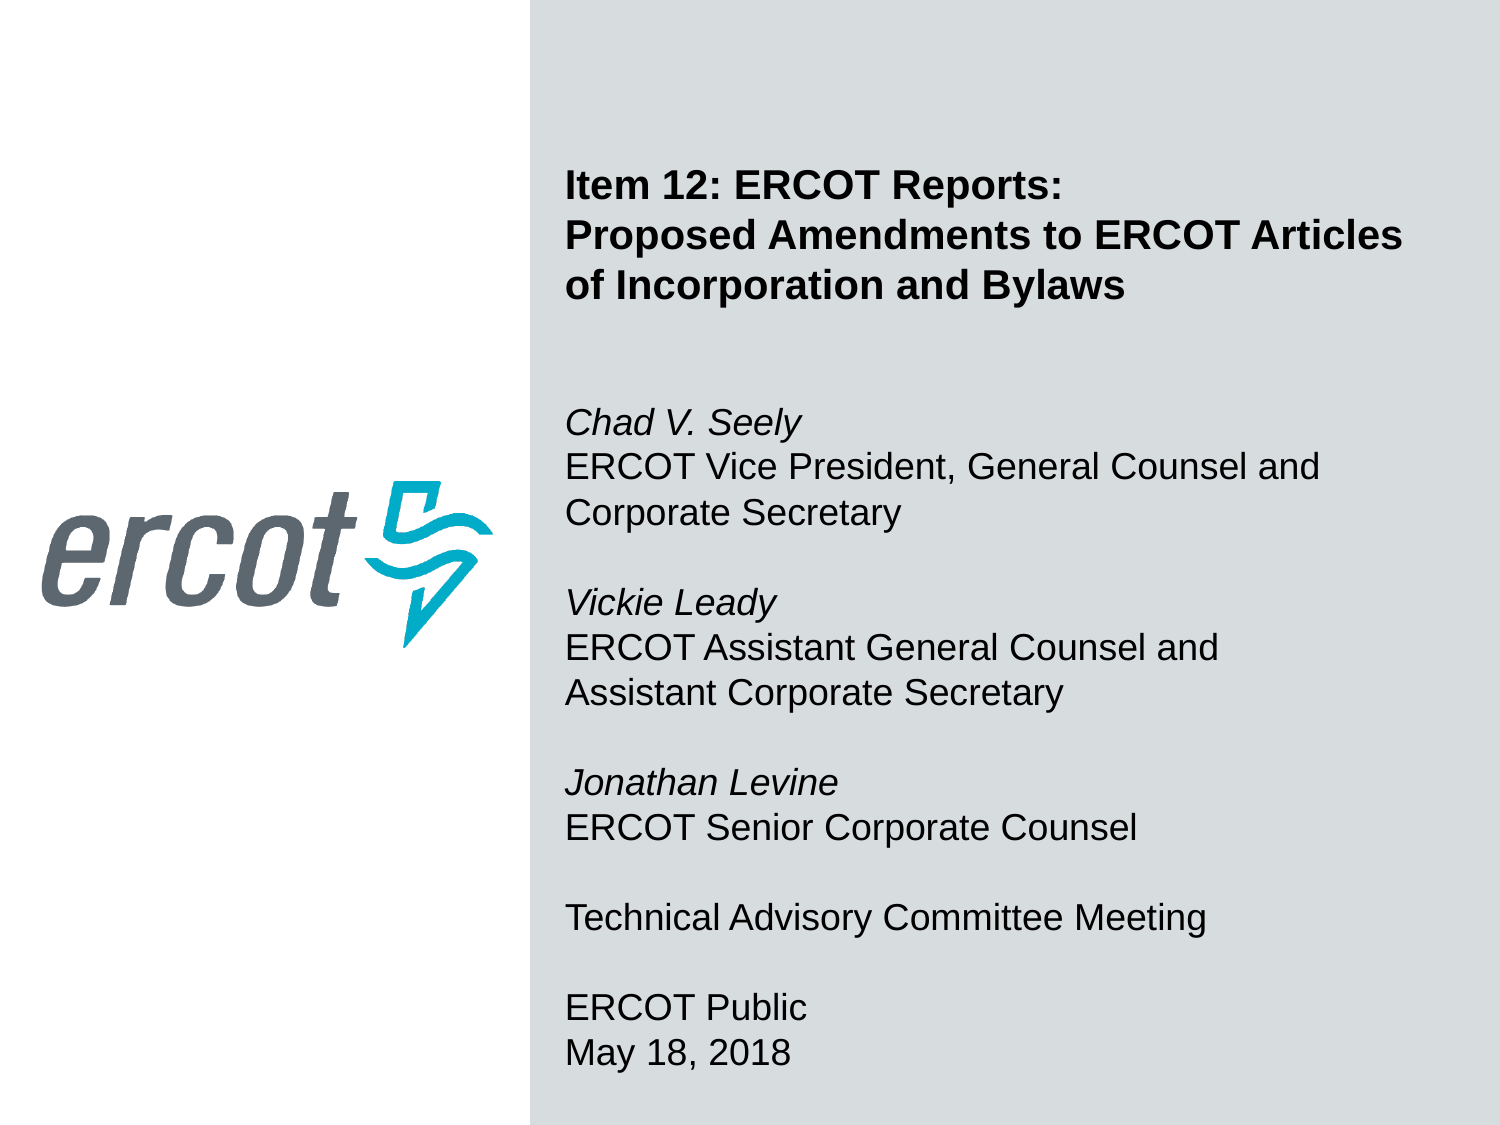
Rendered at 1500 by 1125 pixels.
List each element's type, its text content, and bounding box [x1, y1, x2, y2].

text_box Item 12: ERCOT Reports: Proposed Amendments to ERCOT Articles of Incorporation and Bylaws Chad V. Seely ERCOT Vice President, General Counsel and Corporate Secretary Vickie Leady ERCOT Assistant General Counsel and Assistant Corporate Secretary Jonathan Levine ERCOT Senior Corporate Counsel Technical Advisory Committee Meeting ERCOT Public May 18, 2018 [549, 149, 1461, 1080]
picture [32, 471, 501, 654]
